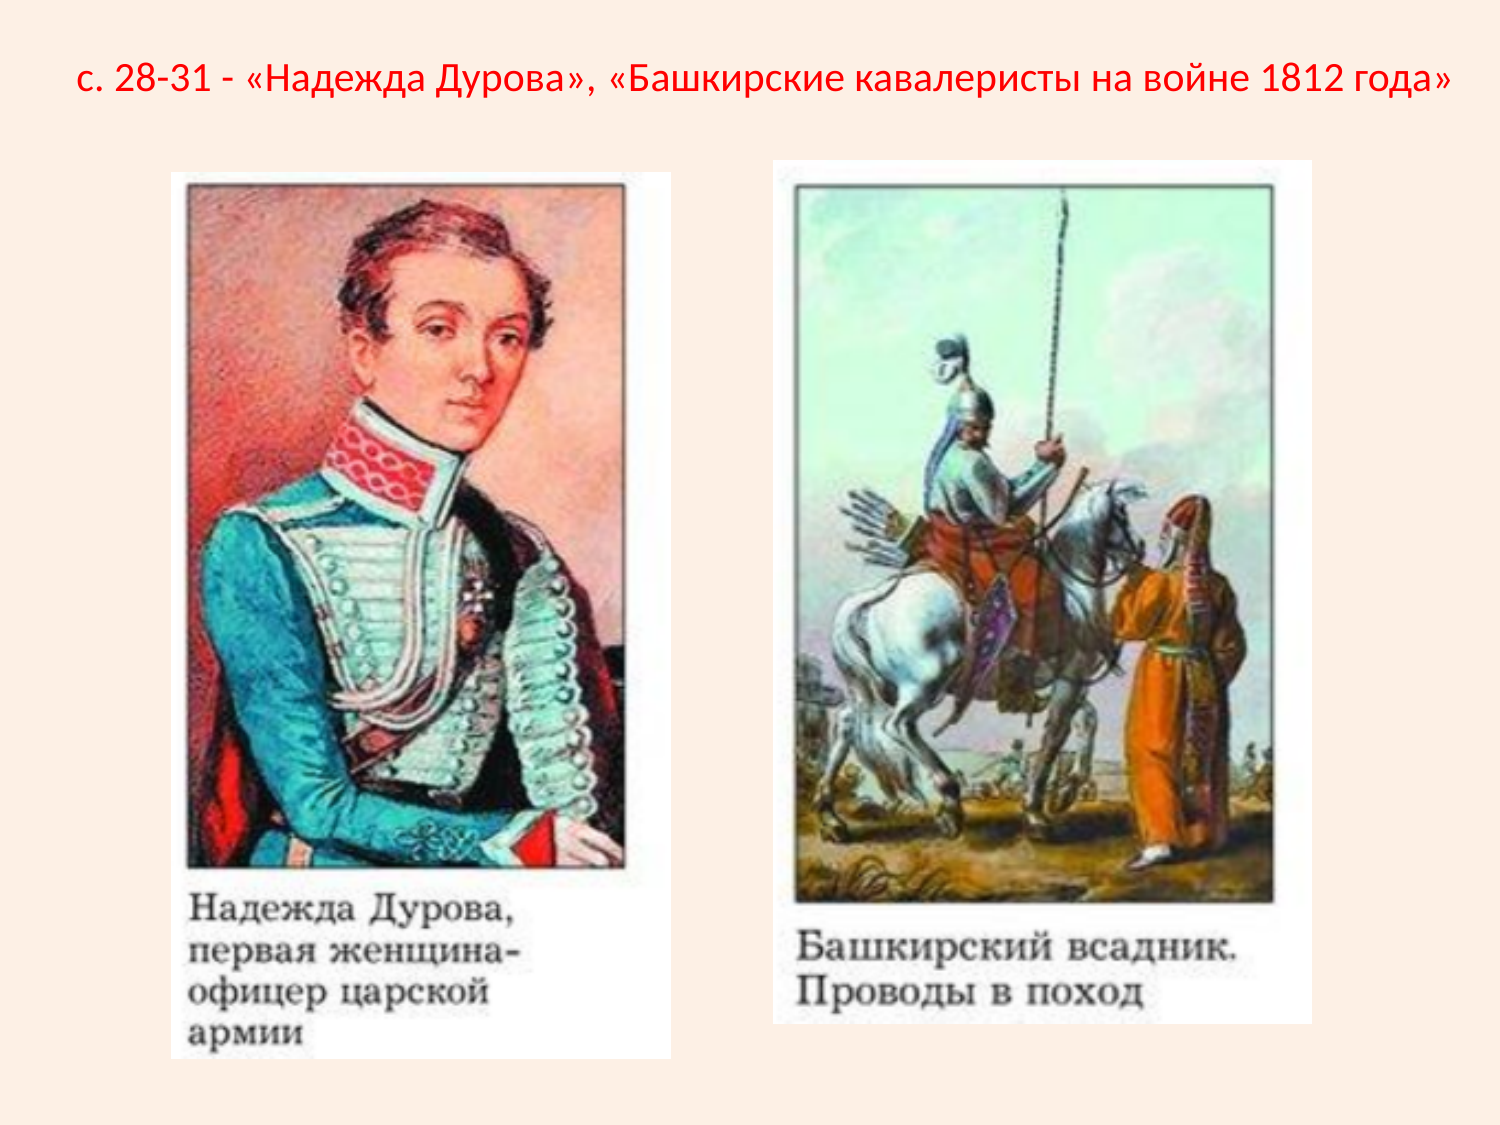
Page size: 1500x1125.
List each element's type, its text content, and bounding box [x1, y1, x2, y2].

picture [773, 160, 1312, 1024]
picture [170, 172, 671, 1059]
text_box с. 28-31 - «Надежда Дурова», «Башкирские кавалеристы на войне 1812 года» [53, 42, 1471, 108]
